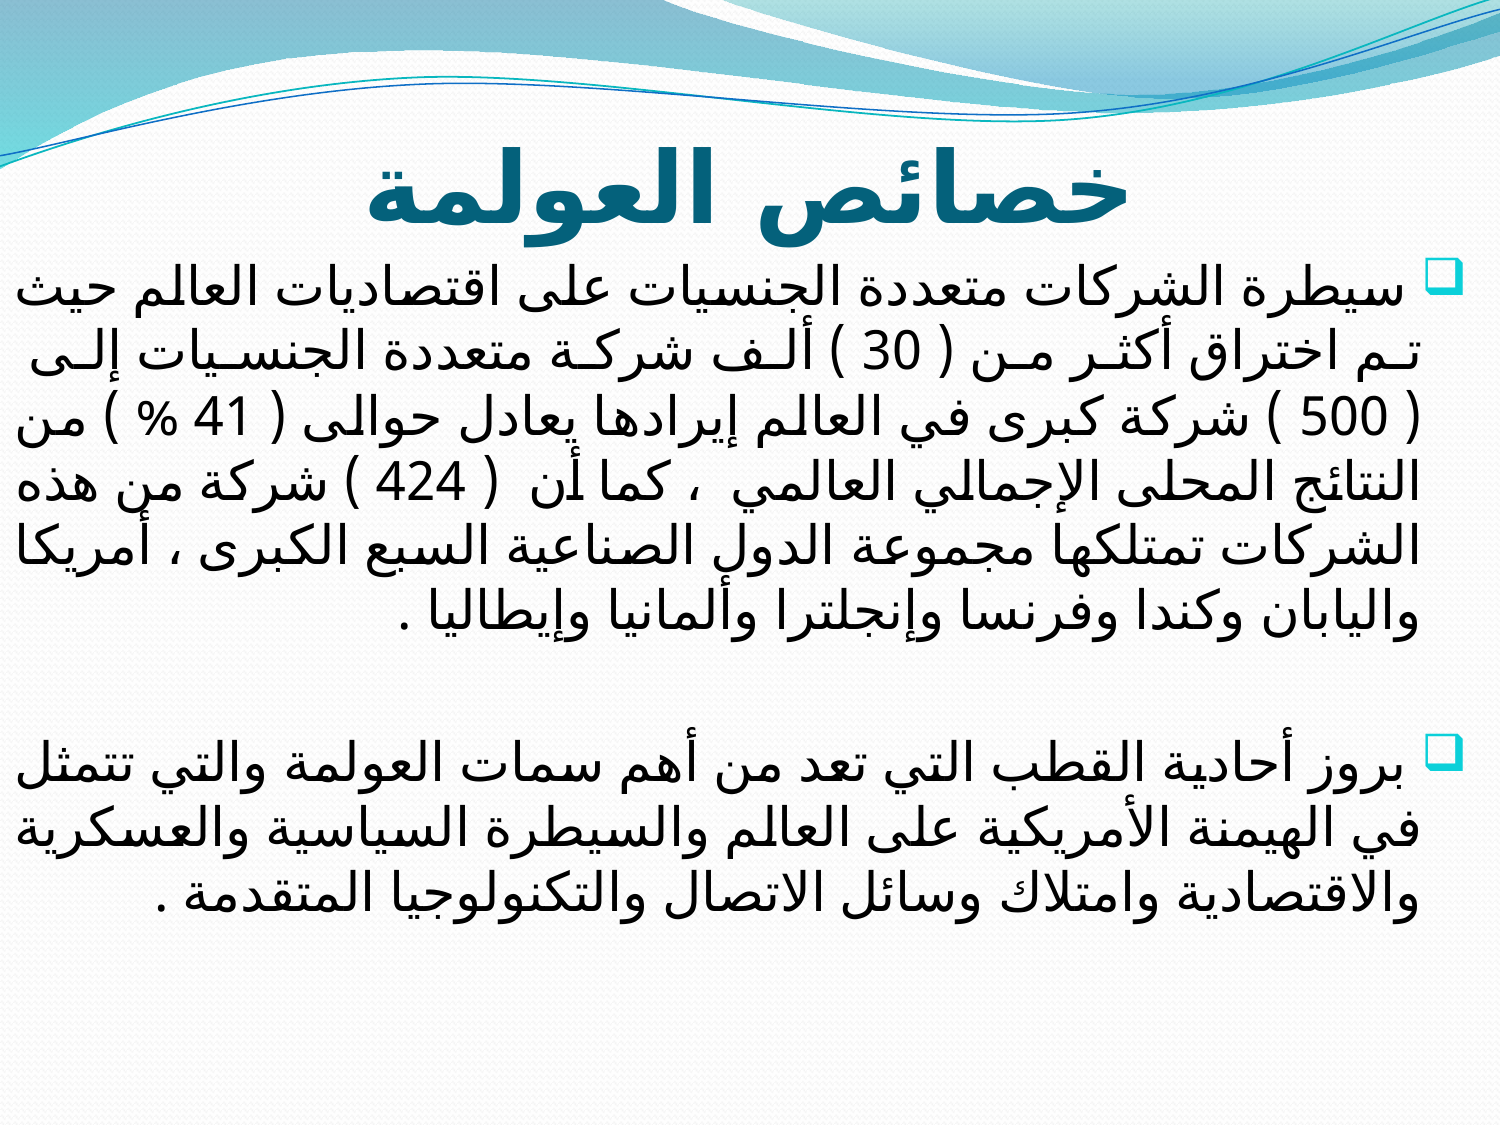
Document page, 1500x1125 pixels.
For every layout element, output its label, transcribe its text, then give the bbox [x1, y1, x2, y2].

title خصائص العولمة [75, 115, 1425, 243]
list سيطرة الشركات متعددة الجنسيات على اقتصاديات العالم حيث تم اختراق أكثر من ( 30 ) ألف شركة متعددة الجنسيات إلى ( 500 ) شركة كبرى في العالم إيرادها يعادل حوالى ( 41 % ) من النتائج المحلى الإجمالي العالمي ، كما أن ( 424 ) شركة من هذه الشركات تمتلكها مجموعة الدول الصناعية السبع الكبرى ، أمريكا واليابان وكندا وفرنسا وإنجلترا وألمانيا وإيطاليا . بروز أحادية القطب التي تعد من أهم سمات العولمة والتي تتمثل في الهيمنة الأمريكية على العالم والسيطرة السياسية والعسكرية والاقتصادية وامتلاك وسائل الاتصال والتكنولوجيا المتقدمة . [0, 243, 1483, 1038]
